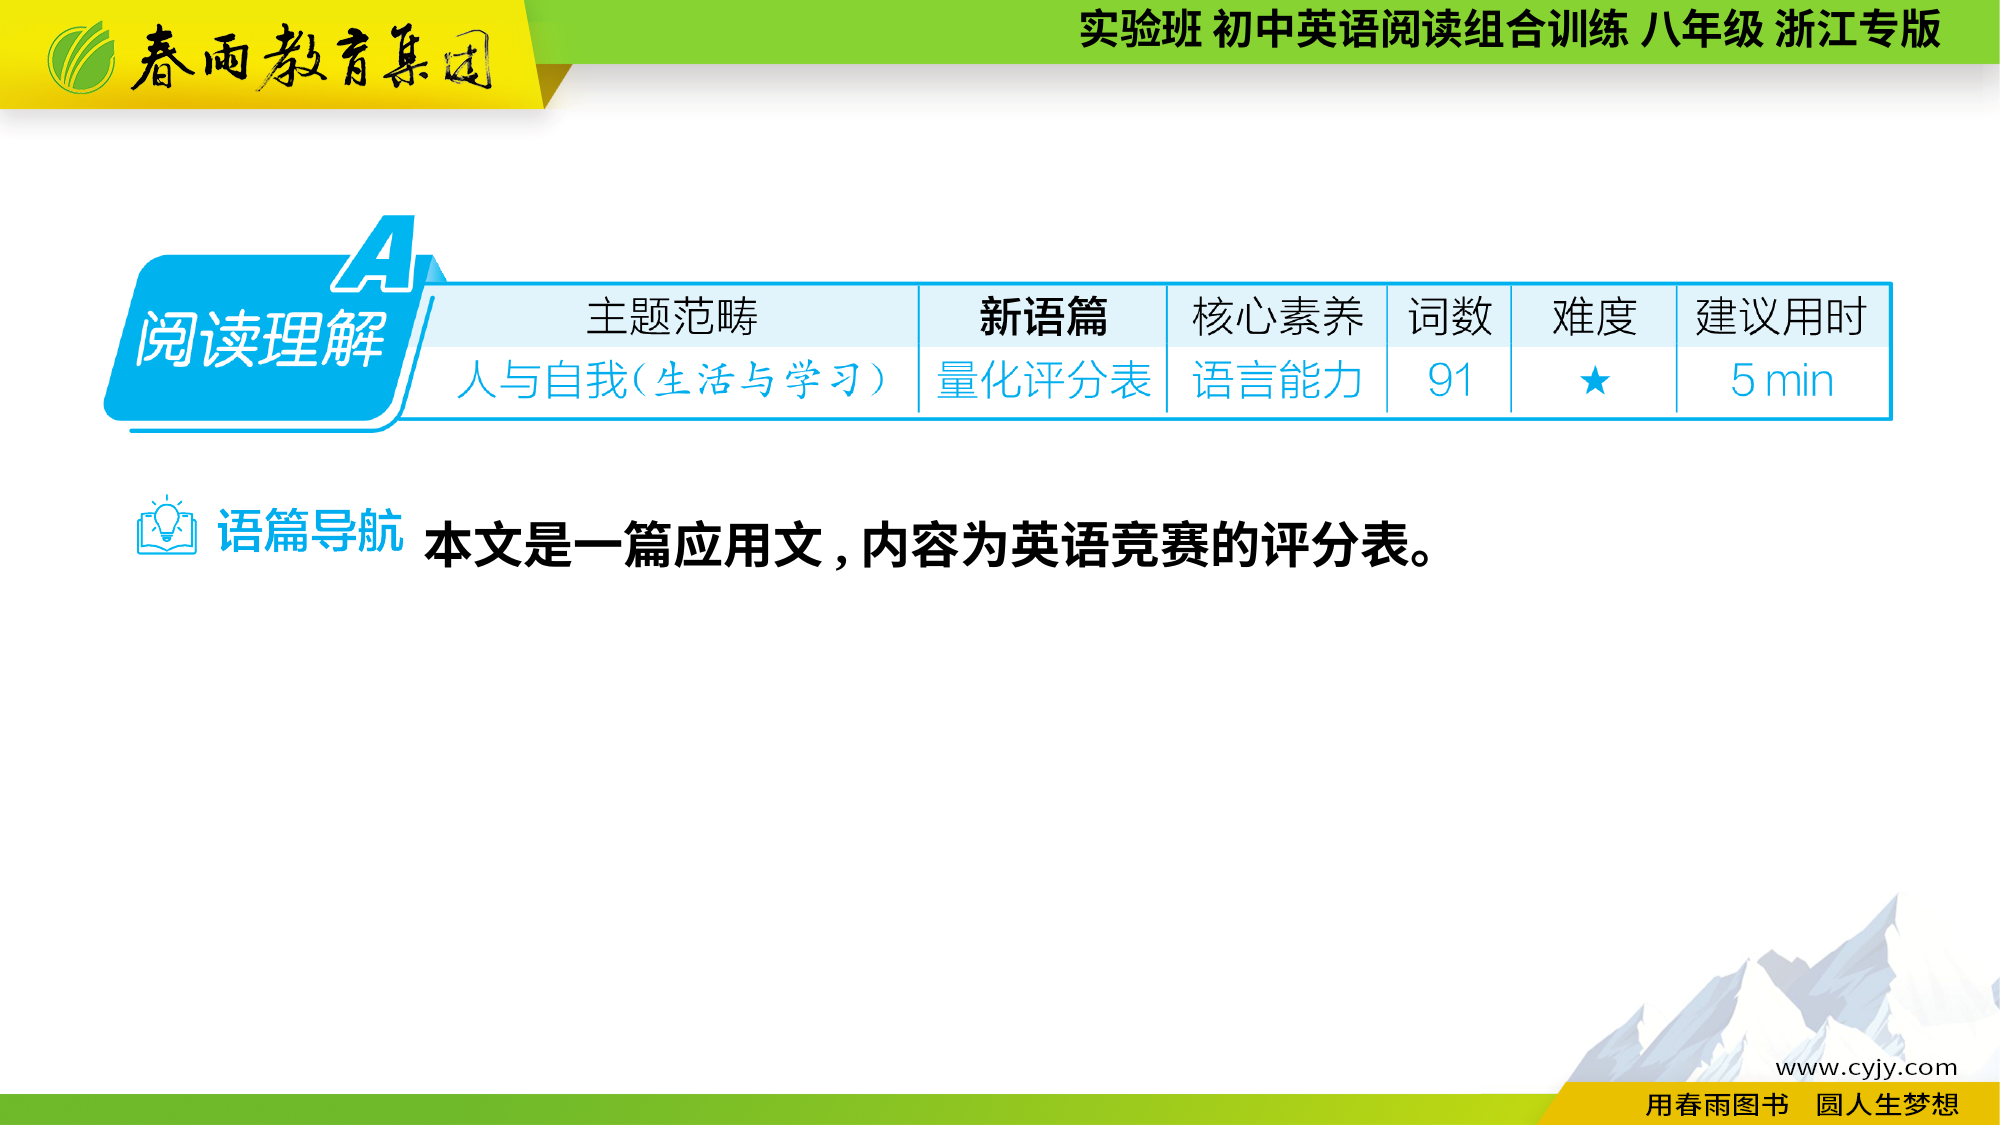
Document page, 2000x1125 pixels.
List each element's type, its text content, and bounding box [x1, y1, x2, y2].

list 本文是一篇应用文,内容为英语竞赛的评分表。 [59, 475, 1944, 571]
picture [0, 0, 2000, 1125]
